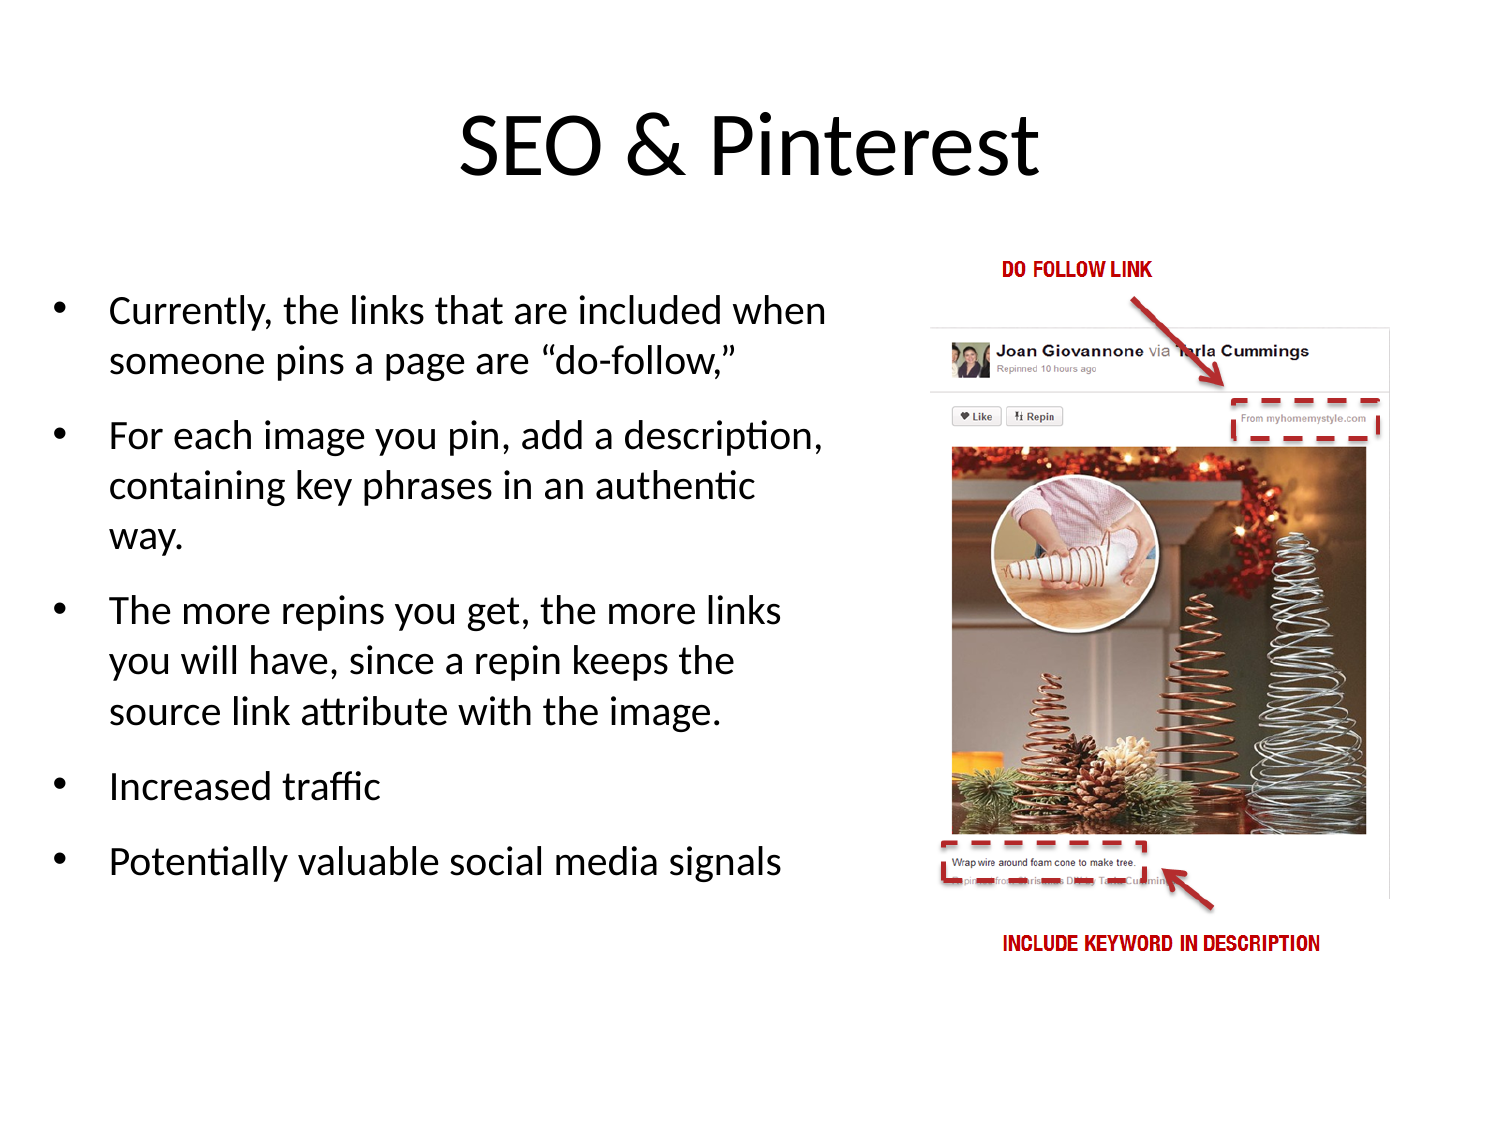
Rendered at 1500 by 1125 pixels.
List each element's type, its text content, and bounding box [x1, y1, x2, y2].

picture [903, 249, 1437, 973]
title SEO & Pinterest [75, 45, 1425, 233]
list Currently, the links that are included when someone pins a page are “do-follow,” For each image you pin, add a description, containing key phrases in an authentic way. The more repins you get, the more links you will have, since a repin keeps the source link attribute with the image. Increased traffic Potentially valuable social media signals [37, 275, 850, 1018]
